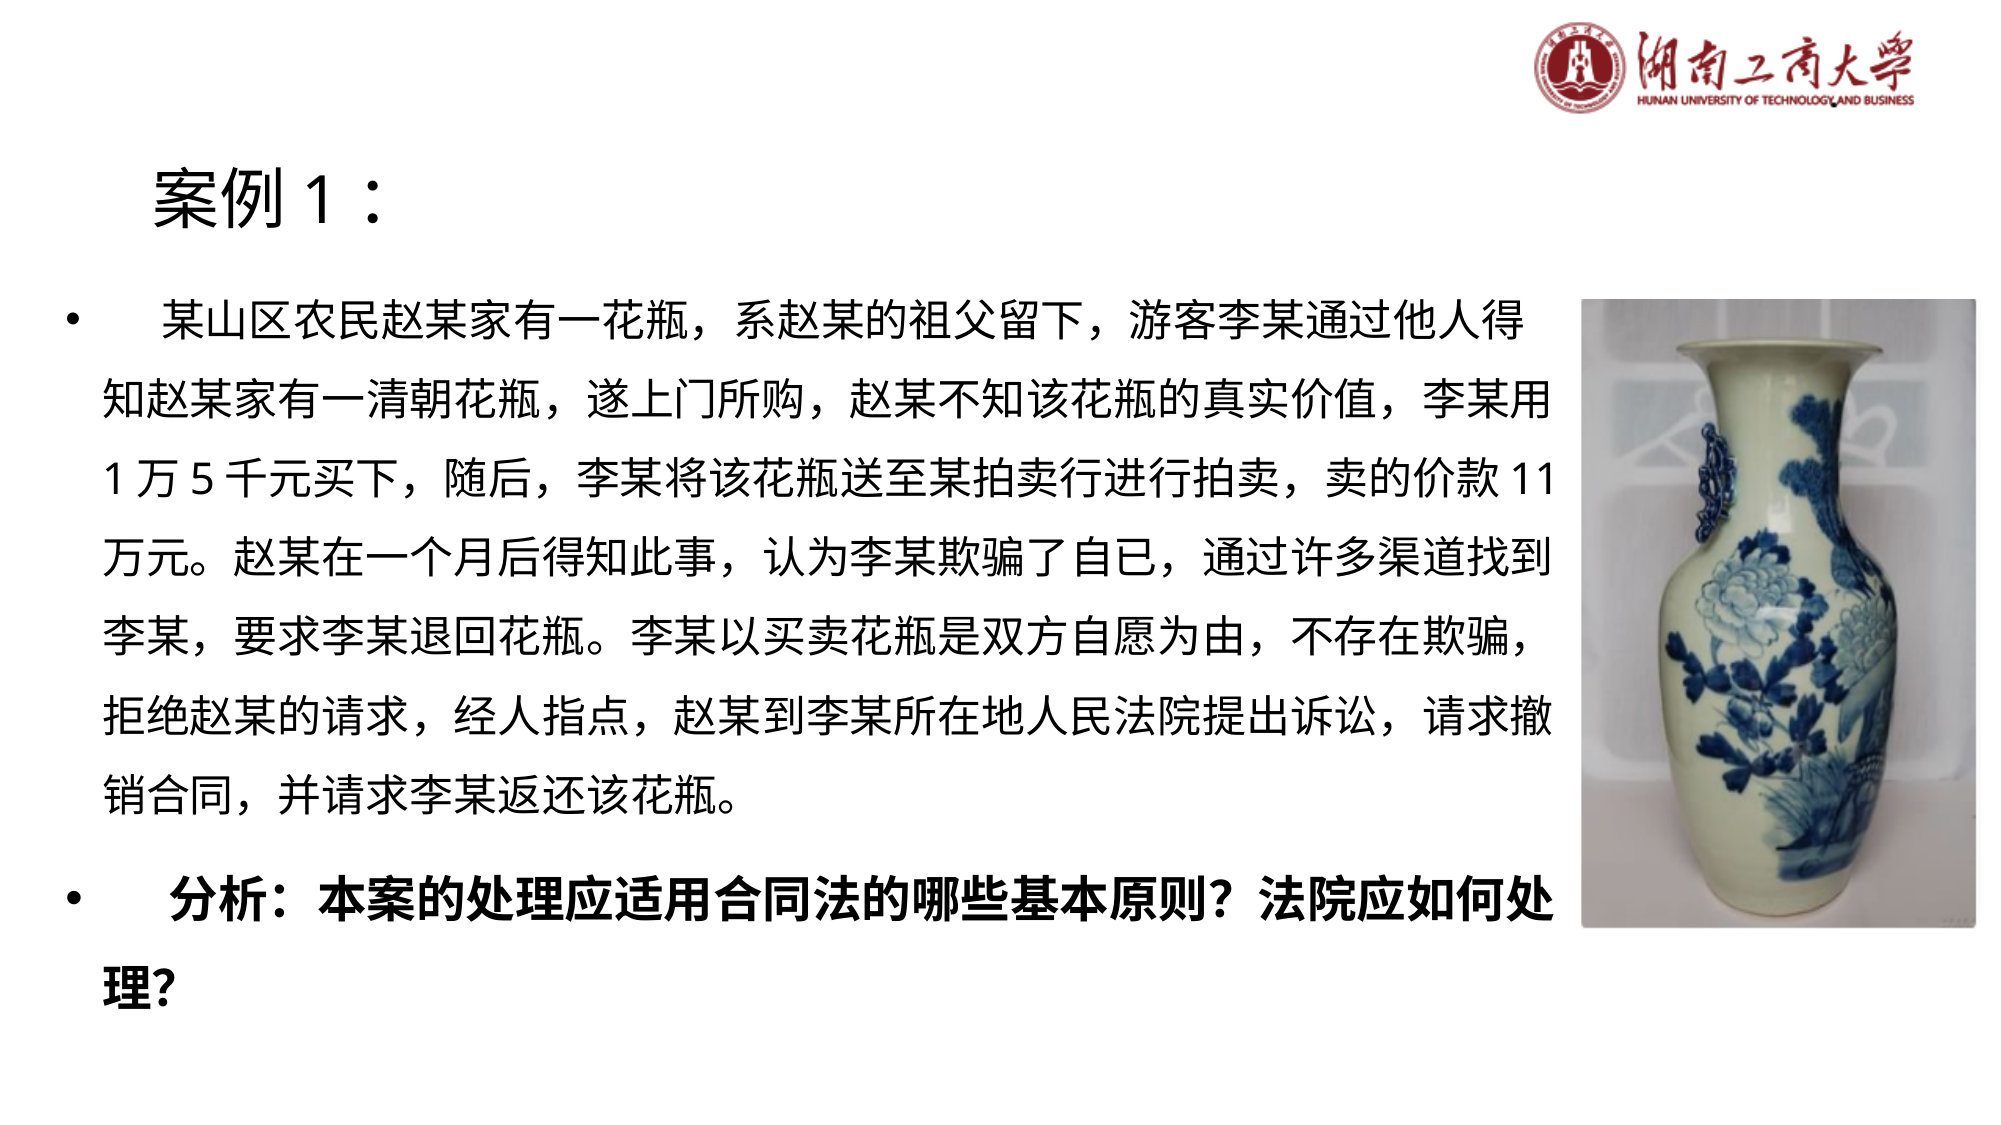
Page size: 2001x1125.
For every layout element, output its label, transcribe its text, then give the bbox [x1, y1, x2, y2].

list 某山区农民赵某家有一花瓶，系赵某的祖父留下，游客李某通过他人得知赵某家有一清朝花瓶，遂上门所购，赵某不知该花瓶的真实价值，李某用1万5千元买下，随后，李某将该花瓶送至某拍卖行进行拍卖，卖的价款11万元。赵某在一个月后得知此事，认为李某欺骗了自已，通过许多渠道找到李某，要求李某退回花瓶。李某以买卖花瓶是双方自愿为由，不存在欺骗，拒绝赵某的请求，经人指点，赵某到李某所在地人民法院提出诉讼，请求撤销合同，并请求李某返还该花瓶。 分析：本案的处理应适用合同法的哪些基本原则？法院应如何处理？ [50, 258, 1581, 1030]
picture [1580, 299, 1981, 932]
title 案例1： [137, 126, 1863, 278]
picture [1533, 21, 1922, 117]
